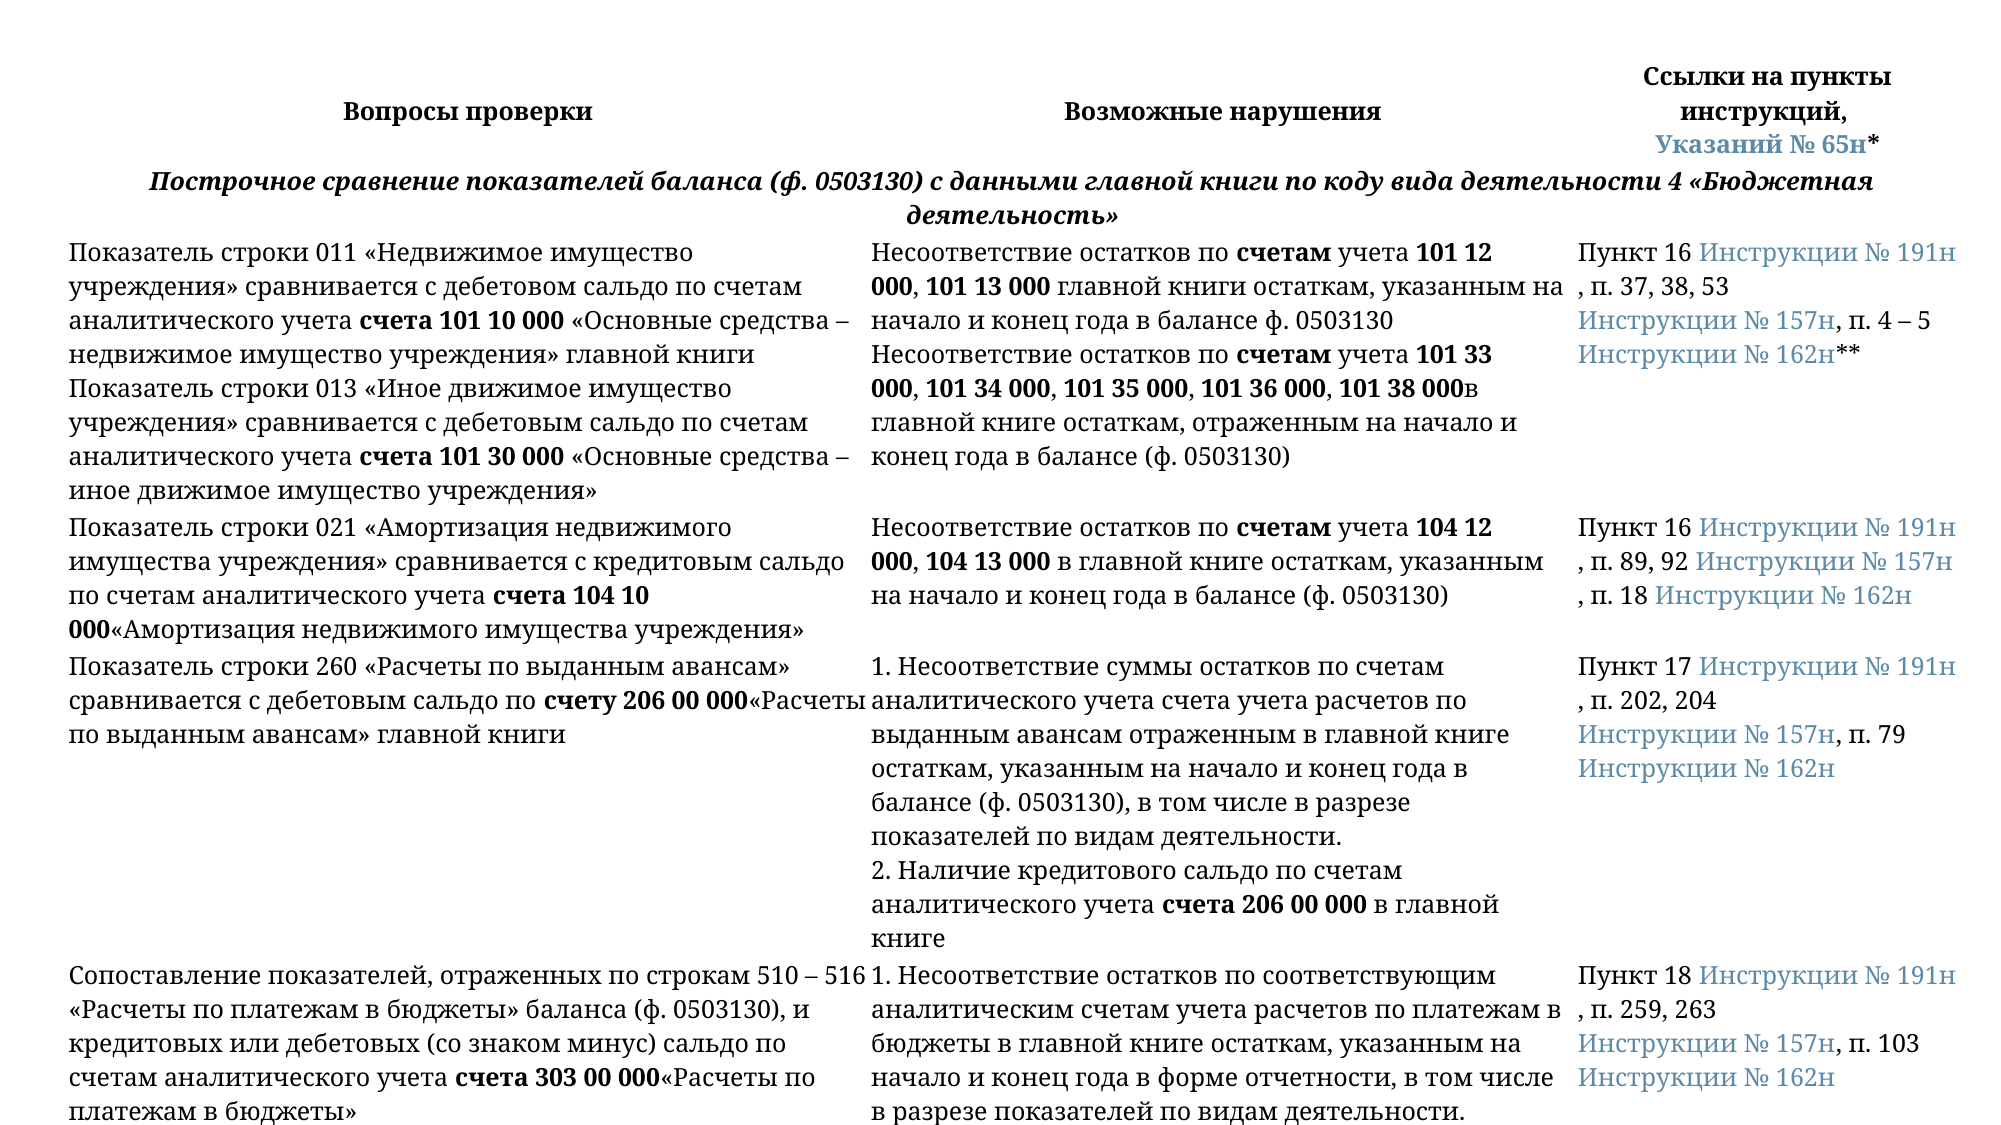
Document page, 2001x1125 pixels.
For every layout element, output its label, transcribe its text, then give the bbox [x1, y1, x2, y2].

table_cell Показатель строки 011 «Недвижимое имущество учреждения» сравнивается с дебетовом сальдо по счетам аналитического учета счета 101 10 000 «Основные средства – недвижимое имущество учреждения» главной книги Показатель строки 013 «Иное движимое имущество учреждения» сравнивается с дебетовым сальдо по счетам аналитического учета счета 101 30 000 «Основные средства – иное движимое имущество учреждения» [67, 233, 870, 508]
table_cell Пункт 18 Инструкции № 191н, п. 259, 263 Инструкции № 157н, п. 103 Инструкции № 162н [1577, 956, 1959, 1125]
table_cell Показатель строки 260 «Расчеты по выданным авансам» сравнивается с дебетовым сальдо по счету 206 00 000«Расчеты по выданным авансам» главной книги [67, 647, 870, 956]
table_header Вопросы проверки [67, 58, 870, 163]
table_cell Несоответствие остатков по счетам учета 104 12 000, 104 13 000 в главной книге остаткам, указанным на начало и конец года в балансе (ф. 0503130) [870, 508, 1577, 647]
table_cell Пункт 17 Инструкции № 191н, п. 202, 204 Инструкции № 157н, п. 79 Инструкции № 162н [1577, 647, 1959, 956]
table_cell Несоответствие остатков по счетам учета 101 12 000, 101 13 000 главной книги остаткам, указанным на начало и конец года в балансе ф. 0503130 Несоответствие остатков по счетам учета 101 33 000, 101 34 000, 101 35 000, 101 36 000, 101 38 000в главной книге остаткам, отраженным на начало и конец года в балансе (ф. 0503130) [870, 233, 1577, 508]
table_cell Пункт 16 Инструкции № 191н, п. 37, 38, 53 Инструкции № 157н, п. 4 – 5 Инструкции № 162н** [1577, 233, 1959, 508]
table_cell Пункт 16 Инструкции № 191н, п. 89, 92 Инструкции № 157н, п. 18 Инструкции № 162н [1577, 508, 1959, 647]
table_cell 1. Несоответствие остатков по соответствующим аналитическим счетам учета расчетов по платежам в бюджеты в главной книге остаткам, указанным на начало и конец года в форме отчетности, в том числе в разрезе показателей по видам деятельности. 2. Наличие дебиторской задолженности по страховым взносам во внебюджетные фонды и налогов в бюджет в связи с ошибочным перечислением и перерасчетами сумм взносов и налогов, что подтверждает неэффективное использование средств бюджета за отчетный период [870, 956, 1577, 1125]
table_cell Показатель строки 021 «Амортизация недвижимого имущества учреждения» сравнивается с кредитовым сальдо по счетам аналитического учета счета 104 10 000«Амортизация недвижимого имущества учреждения» [67, 508, 870, 647]
table_cell Сопоставление показателей, отраженных по строкам 510 – 516 «Расчеты по платежам в бюджеты» баланса (ф. 0503130), и кредитовых или дебетовых (со знаком минус) сальдо по счетам аналитического учета счета 303 00 000«Расчеты по платежам в бюджеты» [67, 956, 870, 1125]
table_cell Построчное сравнение показателей баланса (ф. 0503130) с данными главной книги по коду вида деятельности 4 «Бюджетная деятельность» [67, 163, 1959, 233]
table_header Возможные нарушения [870, 58, 1577, 163]
table_header Ссылки на пункты инструкций, Указаний № 65н* [1577, 58, 1959, 163]
table_cell 1. Несоответствие суммы остатков по счетам аналитического учета счета учета расчетов по выданным авансам отраженным в главной книге остаткам, указанным на начало и конец года в балансе (ф. 0503130), в том числе в разрезе показателей по видам деятельности. 2. Наличие кредитового сальдо по счетам аналитического учета счета 206 00 000 в главной книге [870, 647, 1577, 956]
